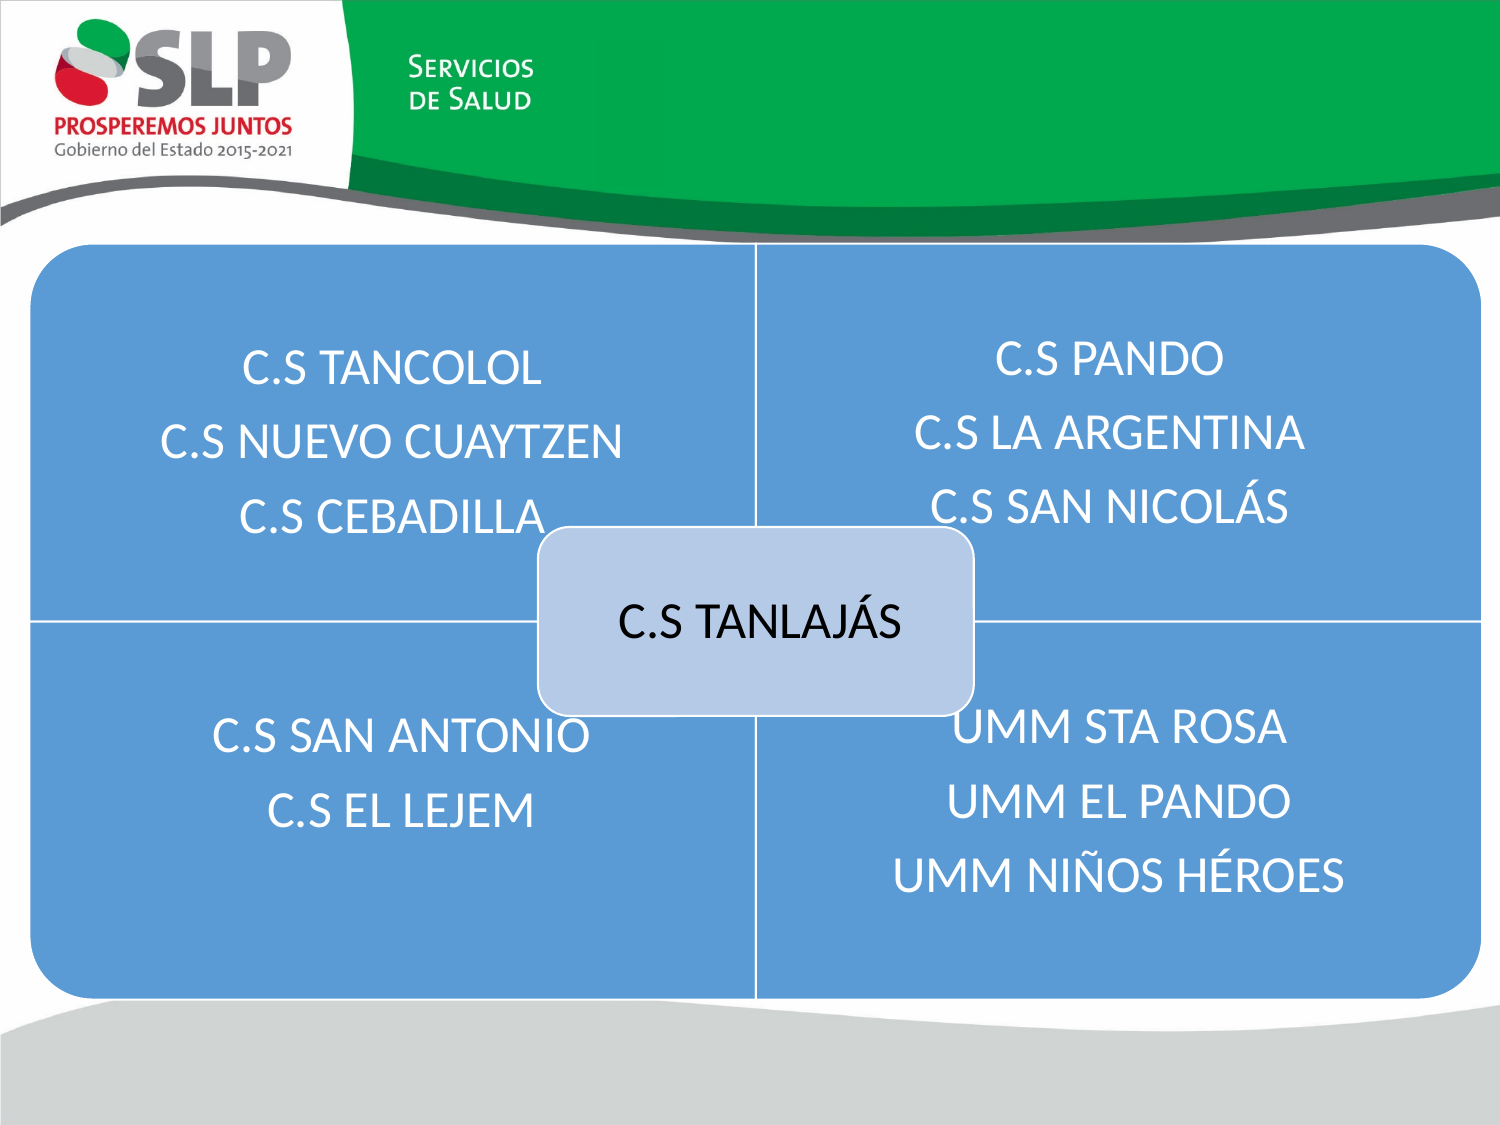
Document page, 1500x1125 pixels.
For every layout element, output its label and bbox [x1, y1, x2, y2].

picture [0, 0, 1500, 1125]
list [29, 243, 1483, 1000]
